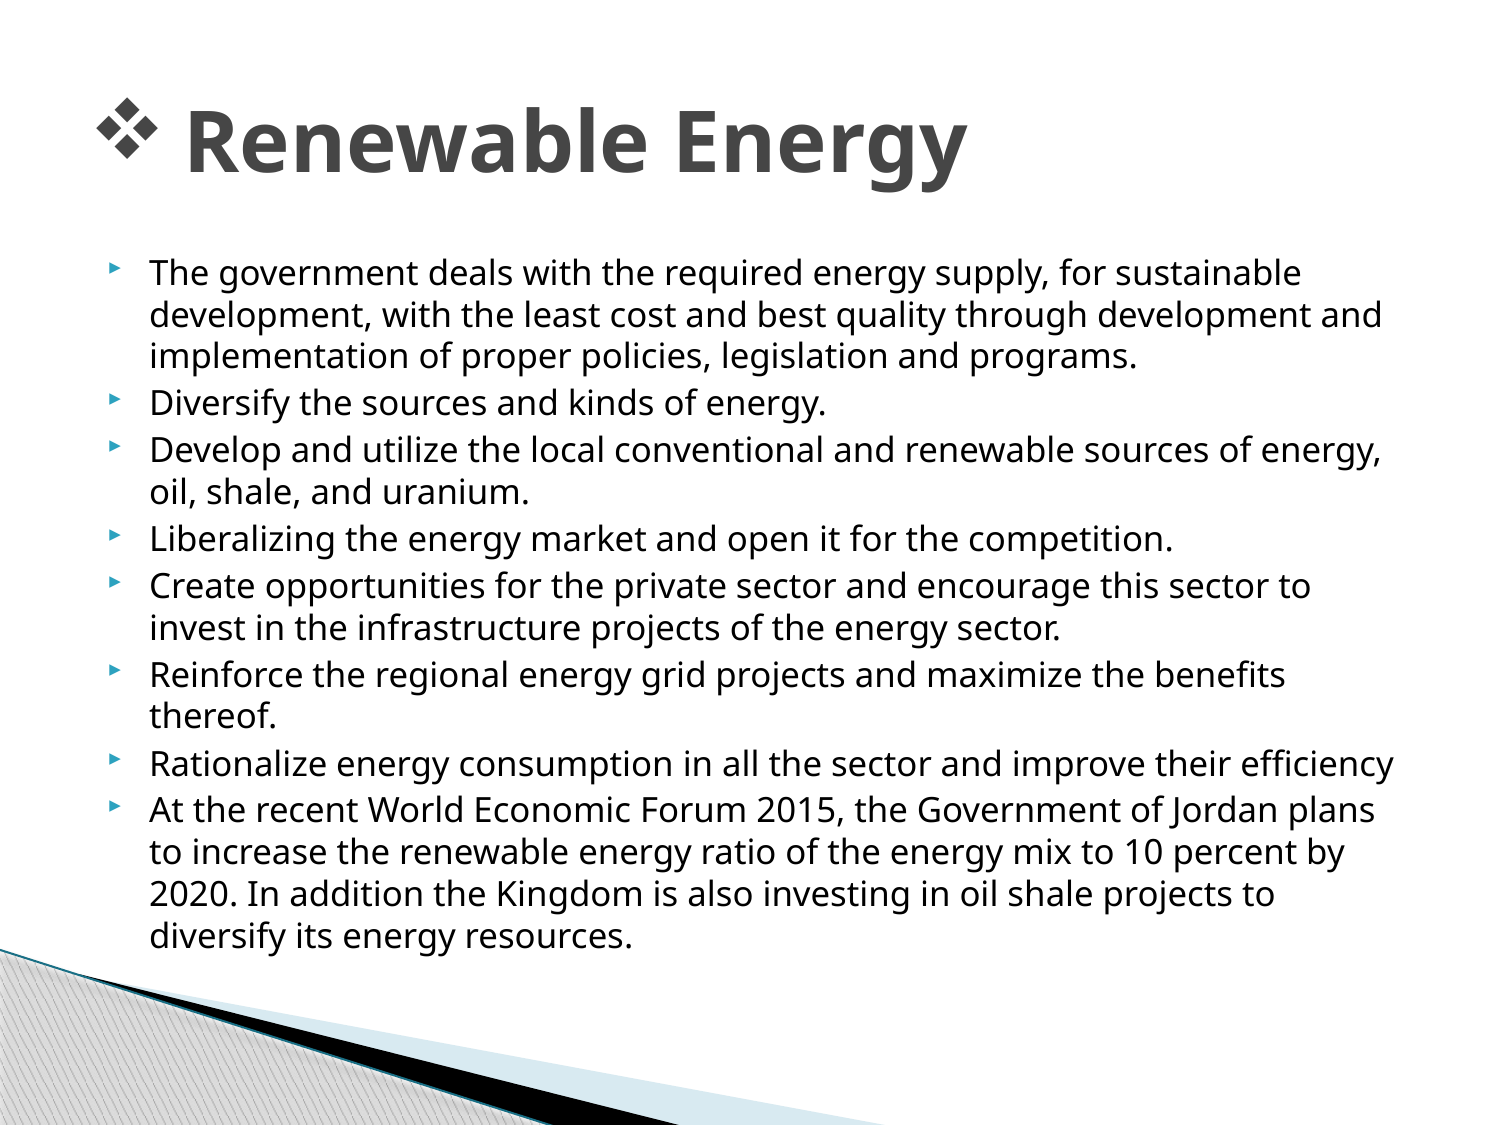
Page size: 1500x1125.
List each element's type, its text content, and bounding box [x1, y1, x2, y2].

list The government deals with the required energy supply, for sustainable development, with the least cost and best quality through development and implementation of proper policies, legislation and programs. Diversify the sources and kinds of energy. Develop and utilize the local conventional and renewable sources of energy, oil, shale, and uranium. Liberalizing the energy market and open it for the competition. Create opportunities for the private sector and encourage this sector to invest in the infrastructure projects of the energy sector. Reinforce the regional energy grid projects and maximize the benefits thereof. Rationalize energy consumption in all the sector and improve their efficiency At the recent World Economic Forum 2015, the Government of Jordan plans to increase the renewable energy ratio of the energy mix to 10 percent by 2020. In addition the Kingdom is also investing in oil shale projects to diversify its energy resources. [75, 243, 1425, 986]
title Renewable Energy [75, 45, 1425, 233]
